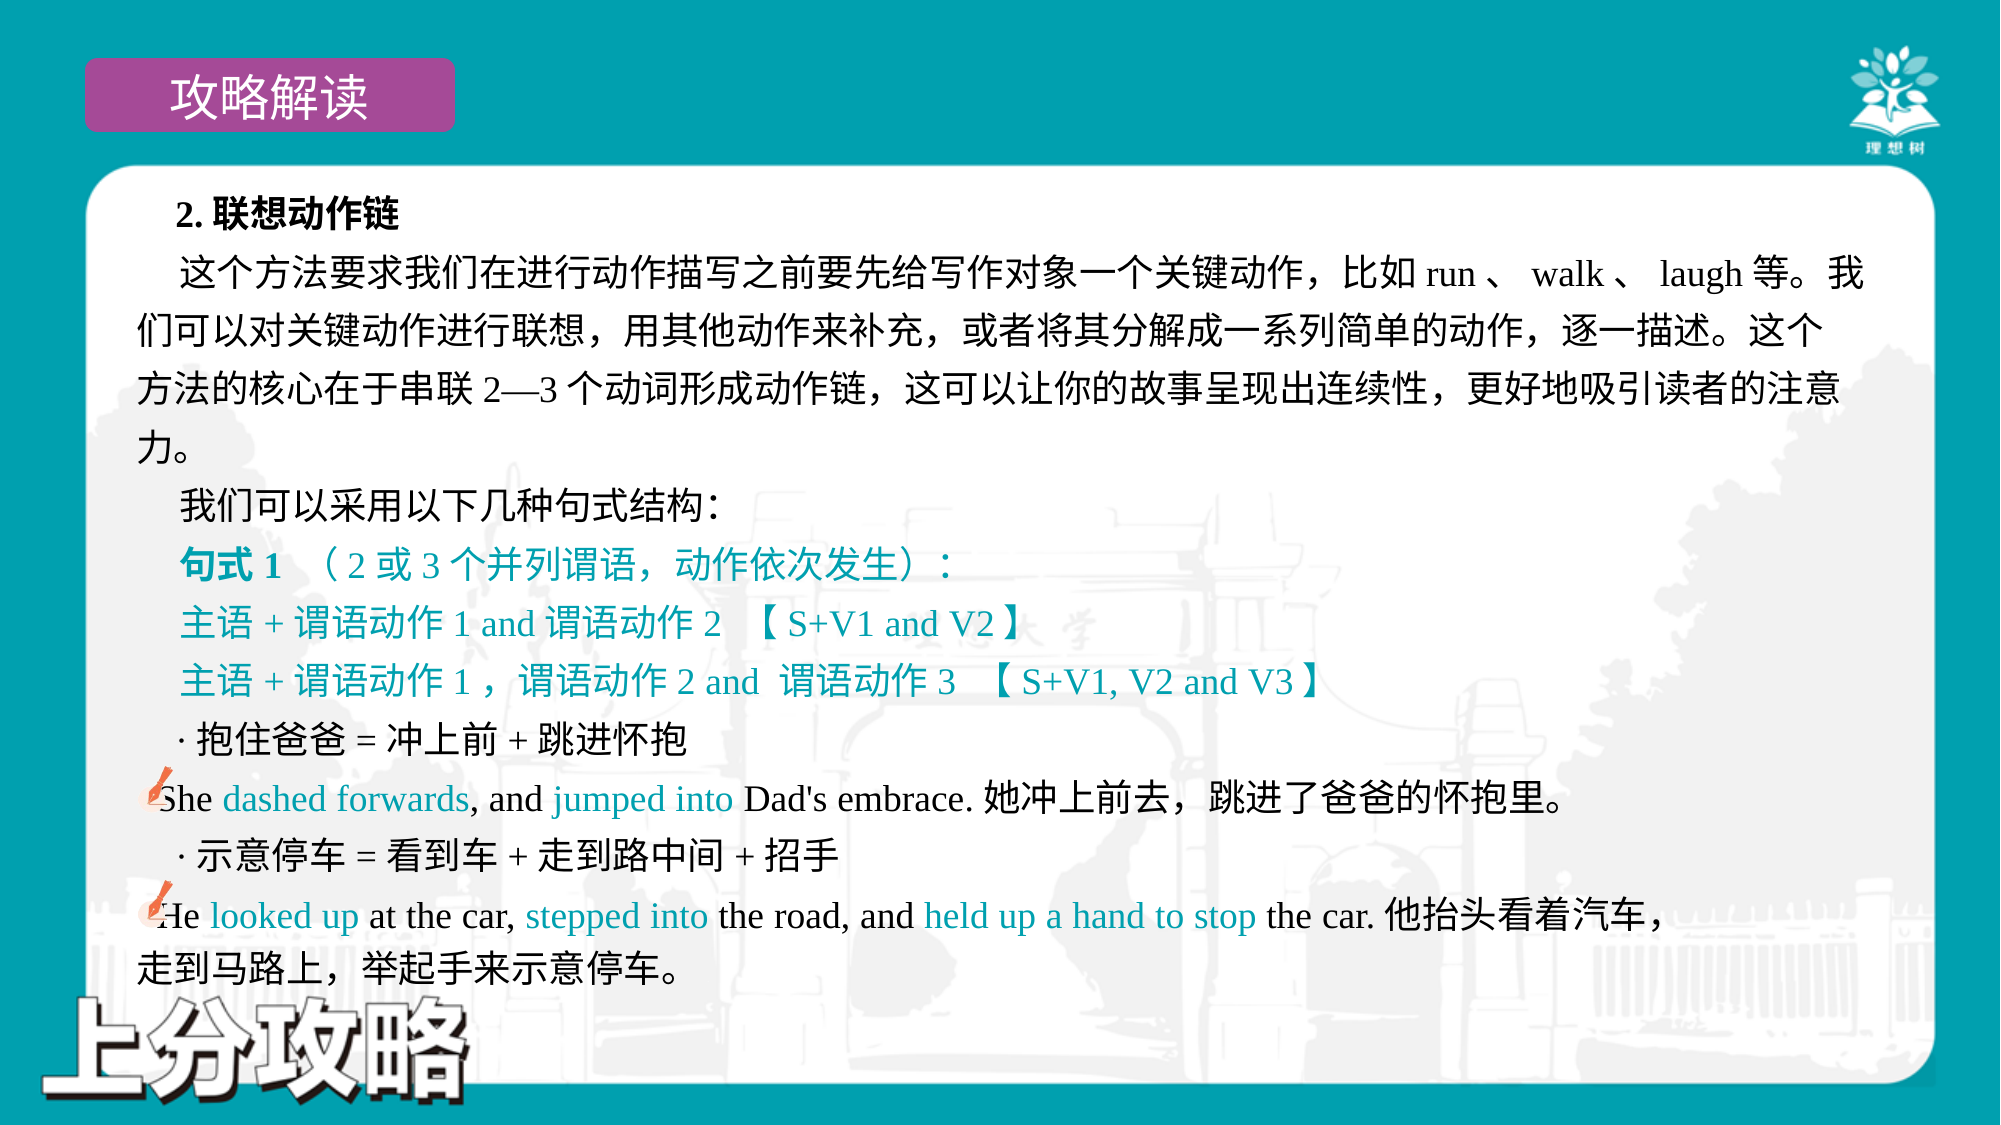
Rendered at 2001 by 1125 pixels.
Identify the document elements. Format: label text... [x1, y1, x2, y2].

picture [0, 0, 2000, 1125]
text_box 2.联想动作链 这个方法要求我们在进行动作描写之前要先给写作对象一个关键动作，比如run、walk、laugh等。我 们可以对关键动作进行联想，用其他动作来补充，或者将其分解成一系列简单的动作，逐一描述。这个 方法的核心在于串联2—3个动词形成动作链，这可以让你的故事呈现出连续性，更好地吸引读者的注意 力。 我们可以采用以下几种句式结构： 句式1 （2或3个并列谓语，动作依次发生）： 主语+谓语动作1 and谓语动作2 【S+V1 and V2】 主语+谓语动作1，谓语动作2 and 谓语动作3 【S+V1, V2 and V3】 ·抱住爸爸=冲上前+跳进怀抱 She dashed forwards, and jumped into Dad's embrace.她冲上前去，跳进了爸爸的怀抱里。 ·示意停车=看到车+走到路中间+招手 He looked up at the car, stepped into the road, and held up a hand to stop the car.他抬头看着汽车， 走到马路上，举起手来示意停车。#2.1.1.1.4.1 [136, 177, 1865, 985]
